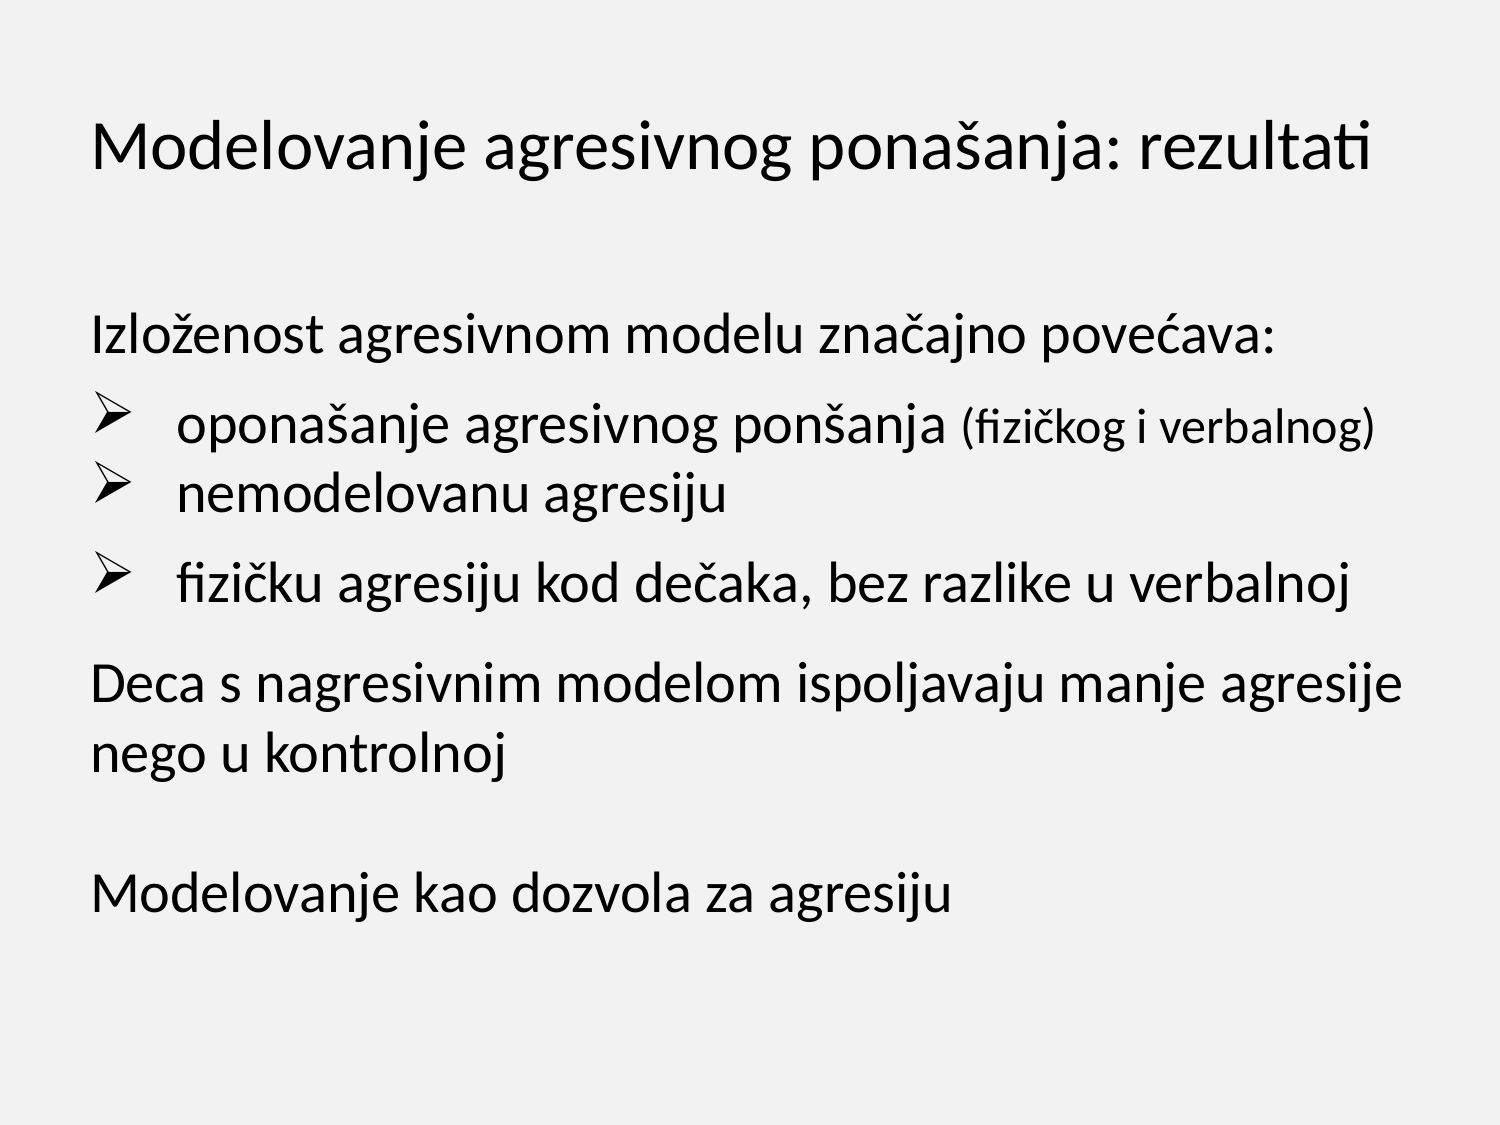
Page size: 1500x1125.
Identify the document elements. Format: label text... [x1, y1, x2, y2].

list Izloženost agresivnom modelu značajno povećava: oponašanje agresivnog ponšanja (fizičkog i verbalnog) nemodelovanu agresiju fizičku agresiju kod dečaka, bez razlike u verbalnoj Deca s nagresivnim modelom ispoljavaju manje agresije nego u kontrolnoj Modelovanje kao dozvola za agresiju [75, 287, 1425, 988]
title Modelovanje agresivnog ponašanja: rezultati [75, 45, 1425, 238]
